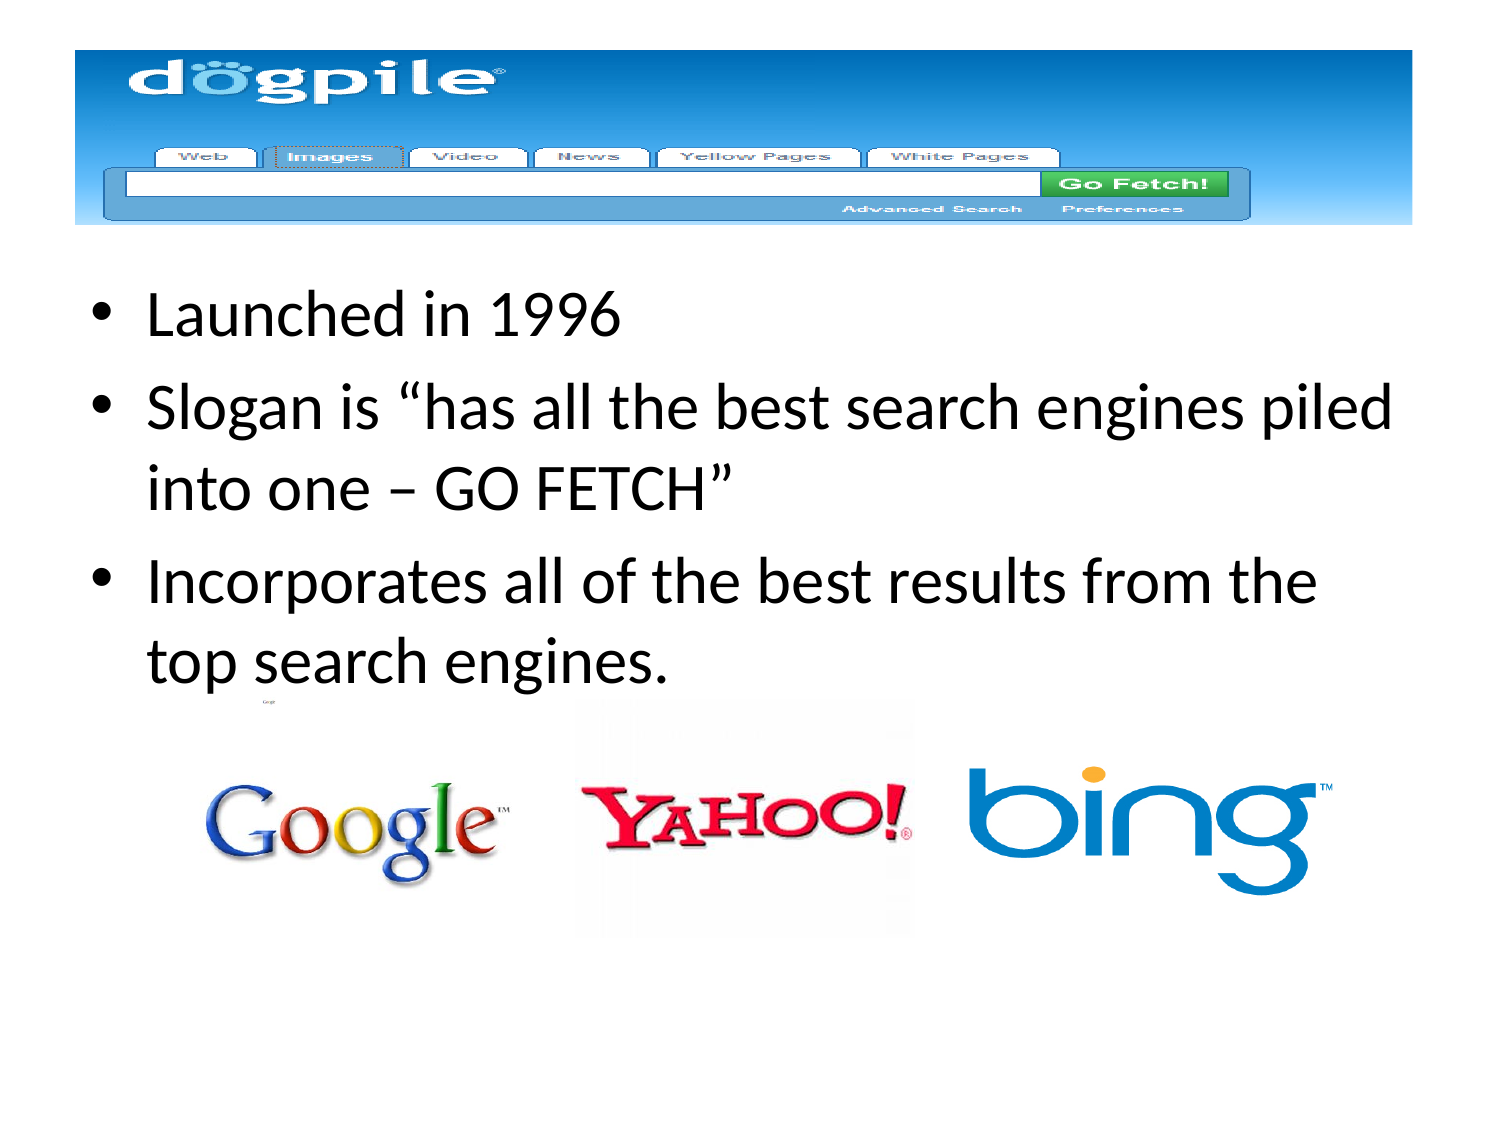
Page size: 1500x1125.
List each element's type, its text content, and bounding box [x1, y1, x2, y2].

picture [574, 699, 915, 938]
picture [924, 662, 1363, 985]
picture [262, 697, 276, 707]
picture [74, 49, 1413, 226]
picture [187, 712, 526, 951]
list Launched in 1996 Slogan is “has all the best search engines piled into one – GO FETCH” Incorporates all of the best results from the top search engines. [75, 262, 1425, 1005]
